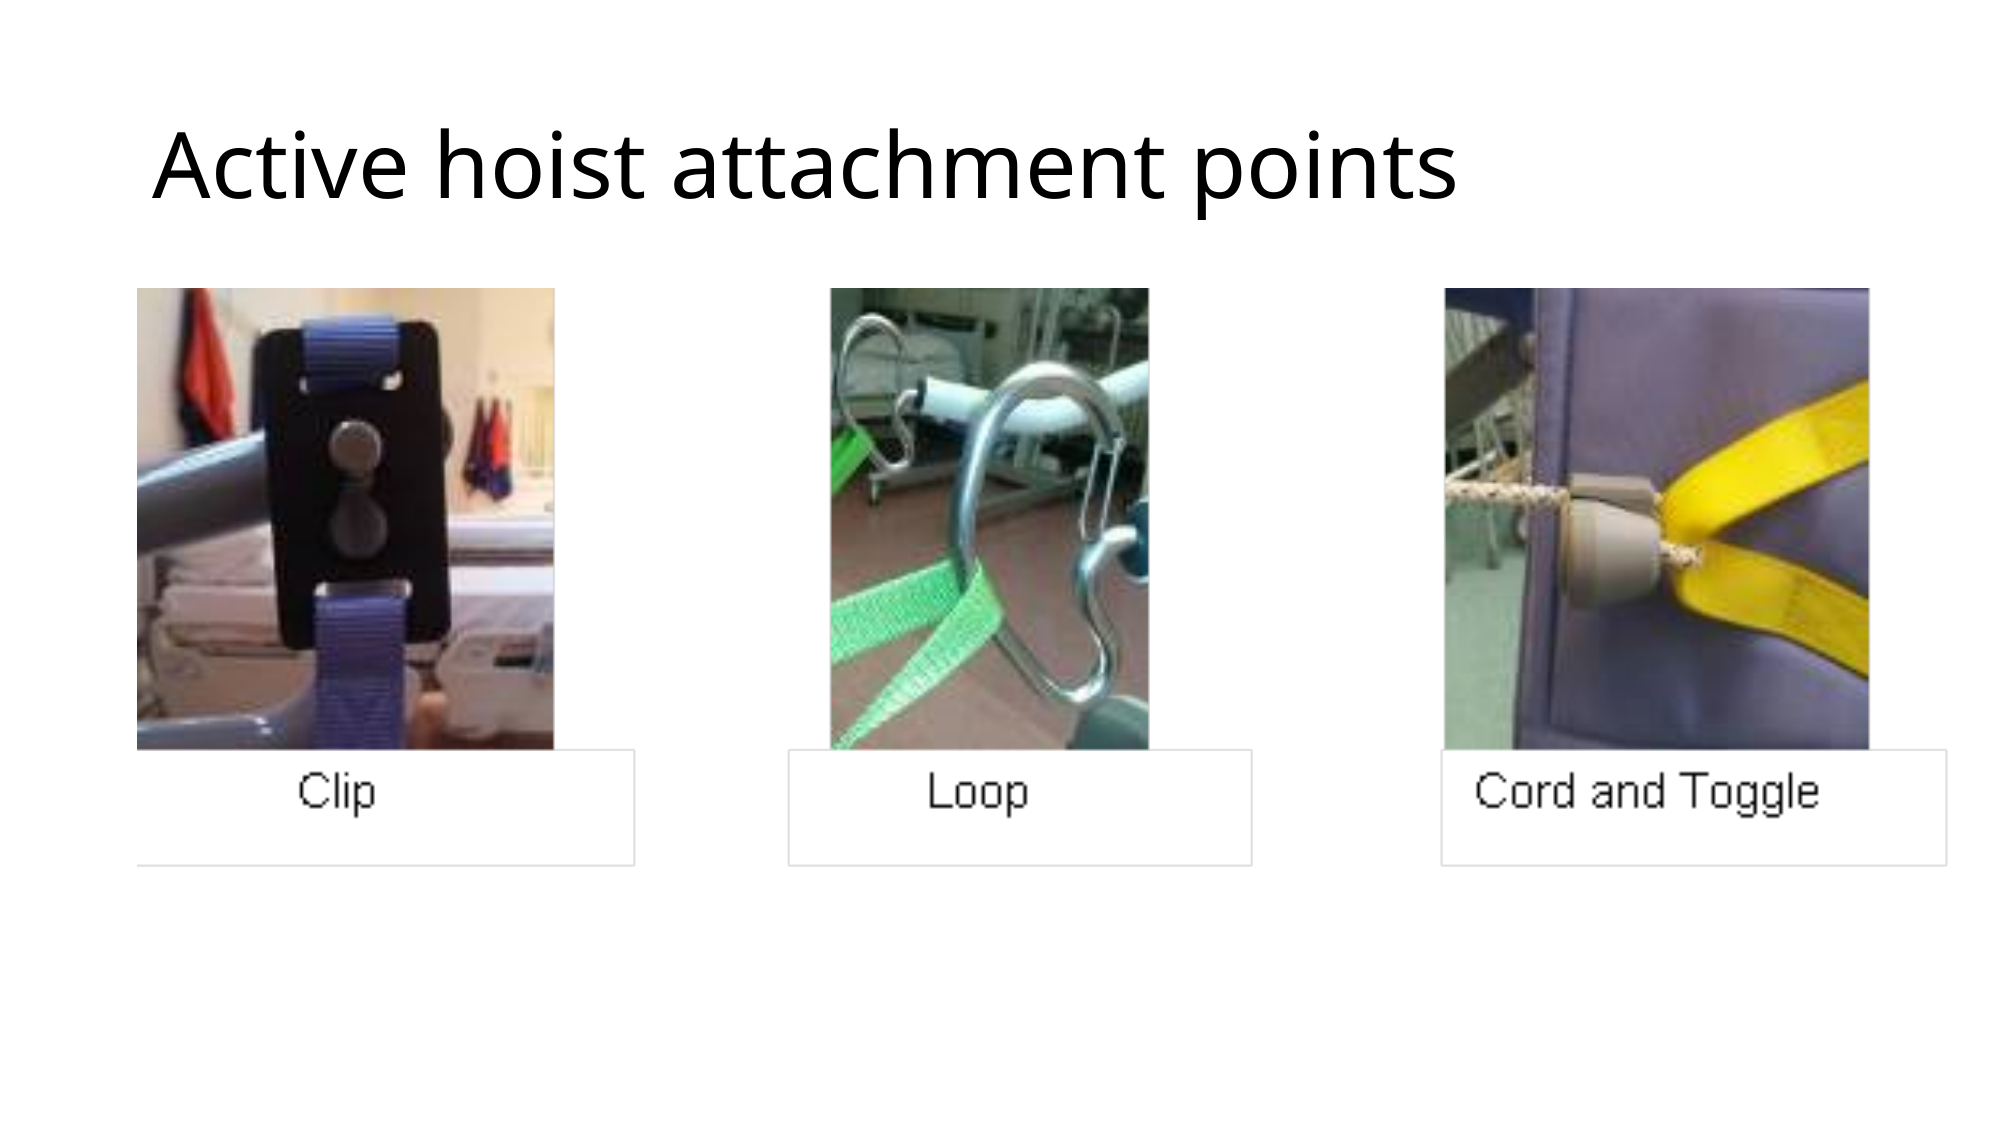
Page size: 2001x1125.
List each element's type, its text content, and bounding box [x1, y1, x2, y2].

picture [137, 288, 1954, 870]
title Active hoist attachment points [137, 59, 1863, 278]
